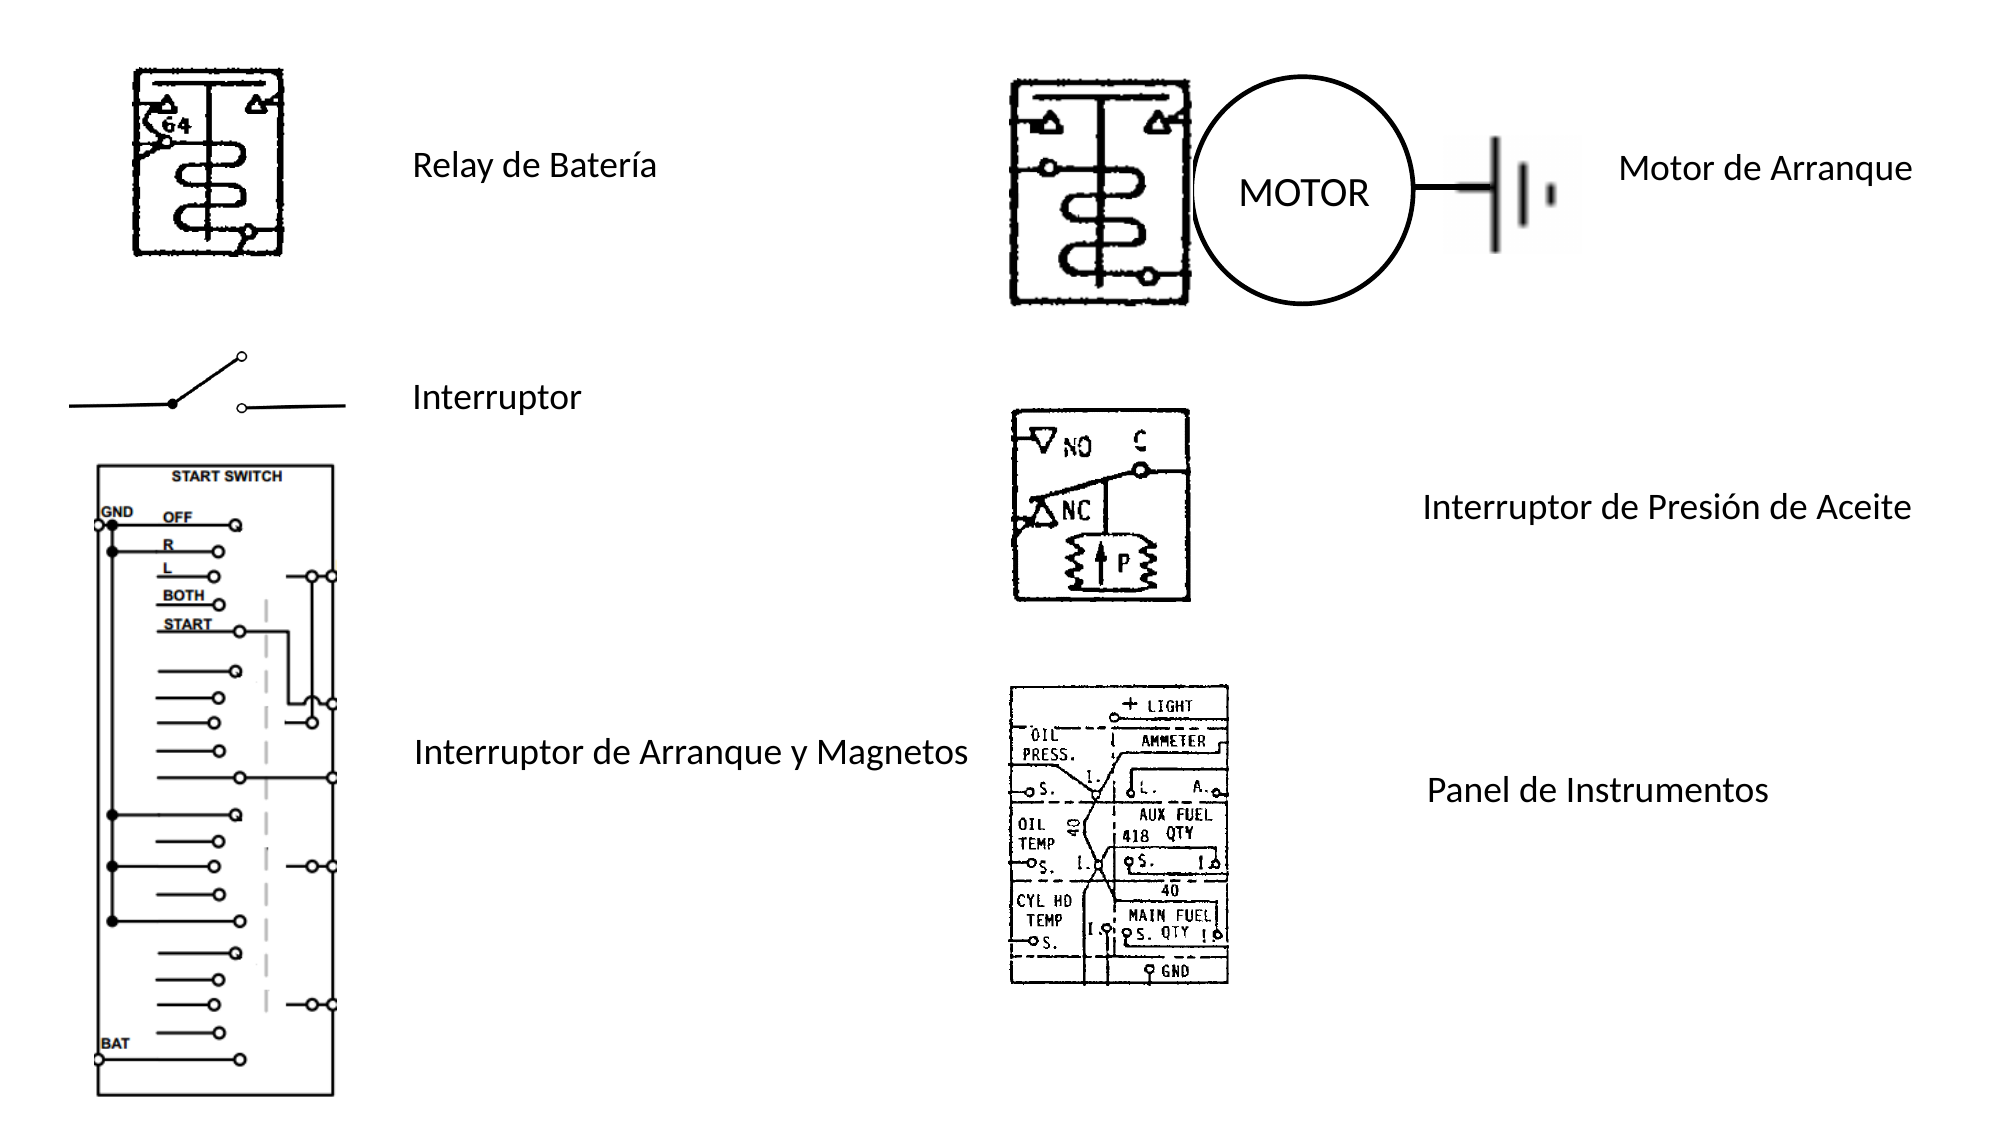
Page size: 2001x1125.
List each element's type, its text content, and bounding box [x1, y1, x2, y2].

picture [1011, 408, 1191, 603]
picture [94, 461, 337, 1101]
picture [68, 342, 348, 414]
text_box Interruptor de Arranque y Magnetos [399, 720, 985, 780]
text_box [1008, 76, 1582, 311]
picture [132, 67, 285, 260]
picture [1008, 684, 1229, 986]
text_box Relay de Batería [397, 132, 673, 193]
text_box Interruptor de Presión de Aceite [1407, 474, 1928, 535]
text_box Interruptor [397, 364, 598, 425]
text_box Panel de Instrumentos [1412, 757, 1960, 818]
text_box Motor de Arranque [1603, 135, 1929, 196]
